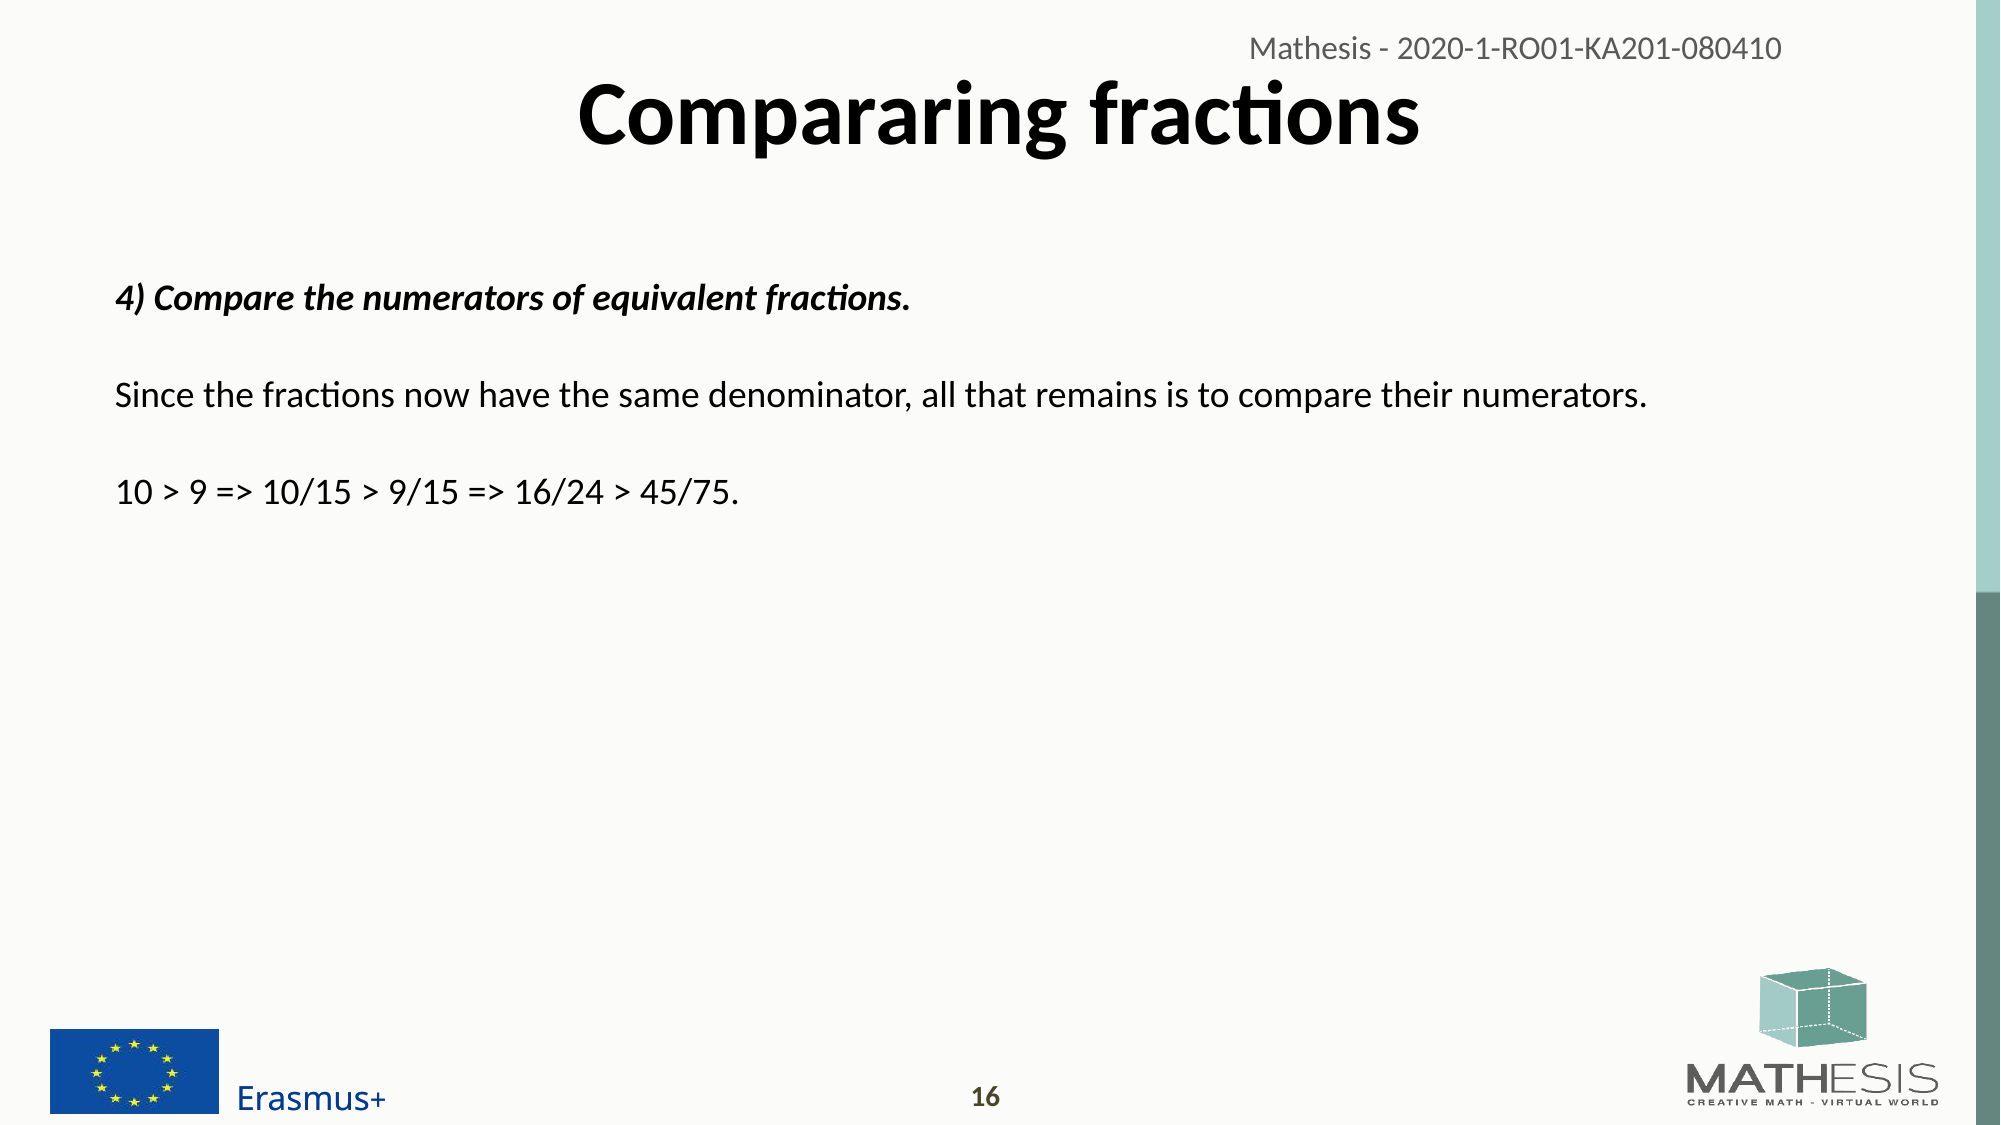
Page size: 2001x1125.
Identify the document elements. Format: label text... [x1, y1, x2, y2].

title Compararing fractions [99, 45, 1900, 233]
list 4) Compare the numerators of equivalent fractions. Since the fractions now have the same denominator, all that remains is to compare their numerators. 10 > 9 => 10/15 > 9/15 => 16/24 > 45/75. [99, 262, 1900, 1005]
picture [50, 1029, 219, 1114]
